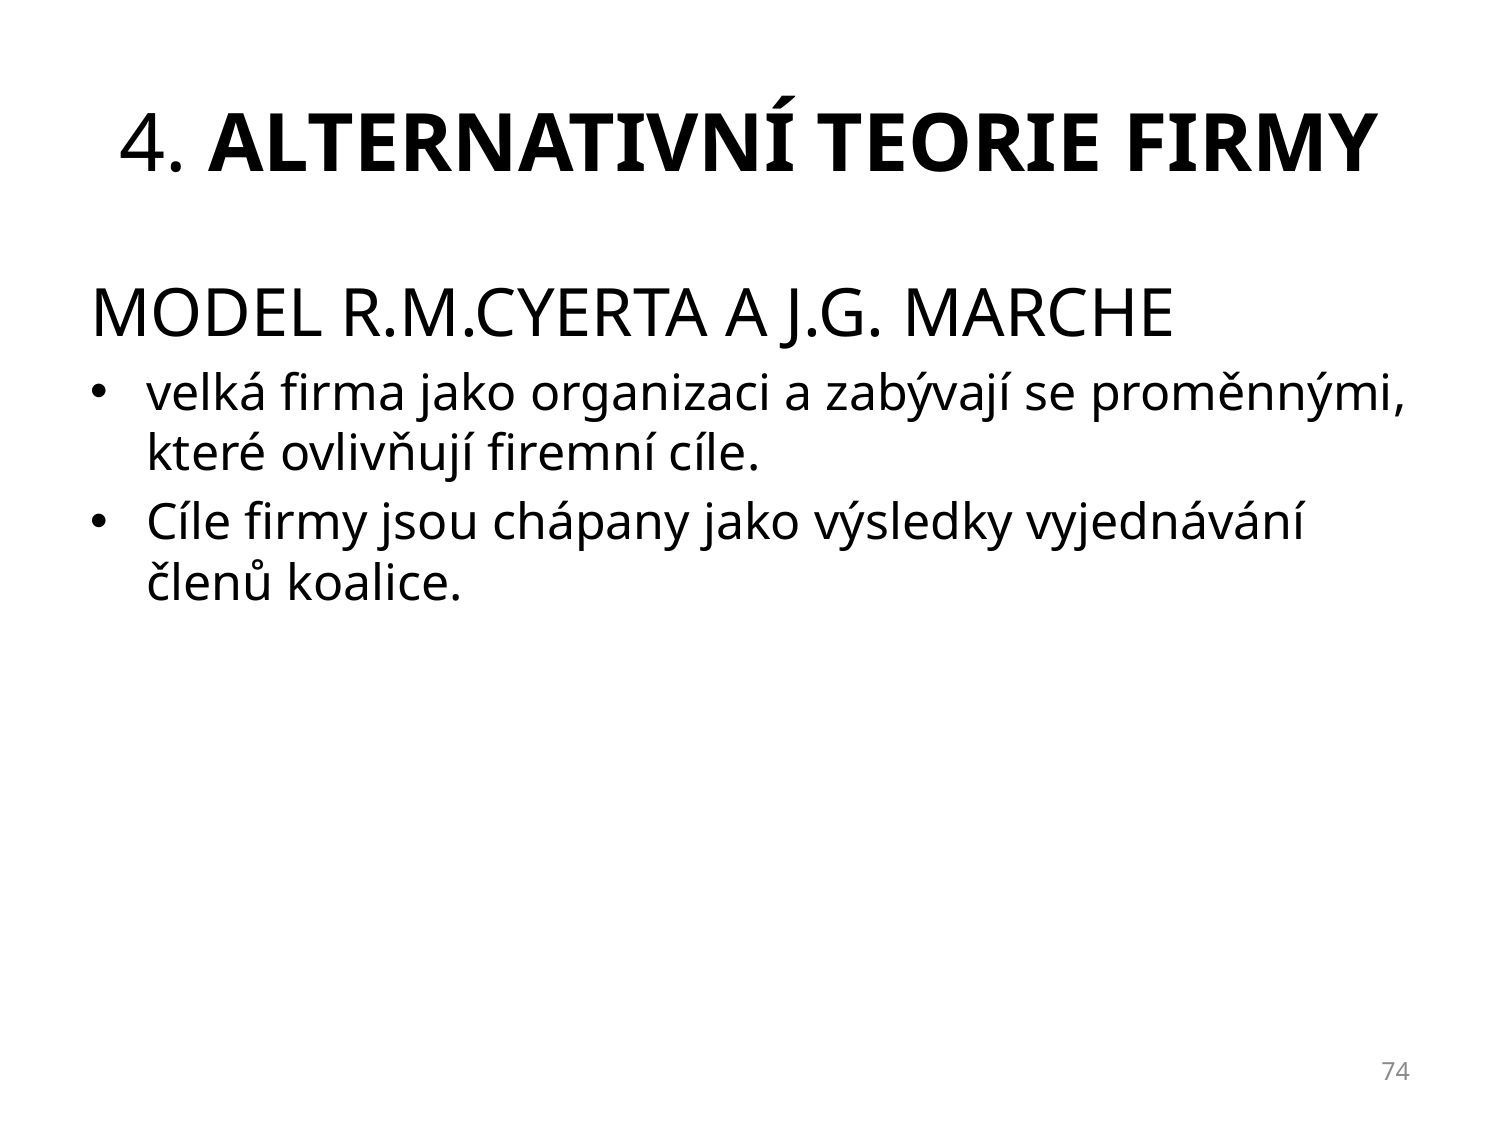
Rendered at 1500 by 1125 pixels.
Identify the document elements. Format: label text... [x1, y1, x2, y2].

slide_number 74 [1074, 1042, 1425, 1103]
title 4. ALTERNATIVNÍ TEORIE FIRMY [75, 45, 1425, 233]
list MODEL R.M.CYERTA A J.G. MARCHE velká firma jako organizaci a zabývají se proměnnými, které ovlivňují firemní cíle. Cíle firmy jsou chápany jako výsledky vyjednávání členů koalice. [75, 262, 1425, 1005]
